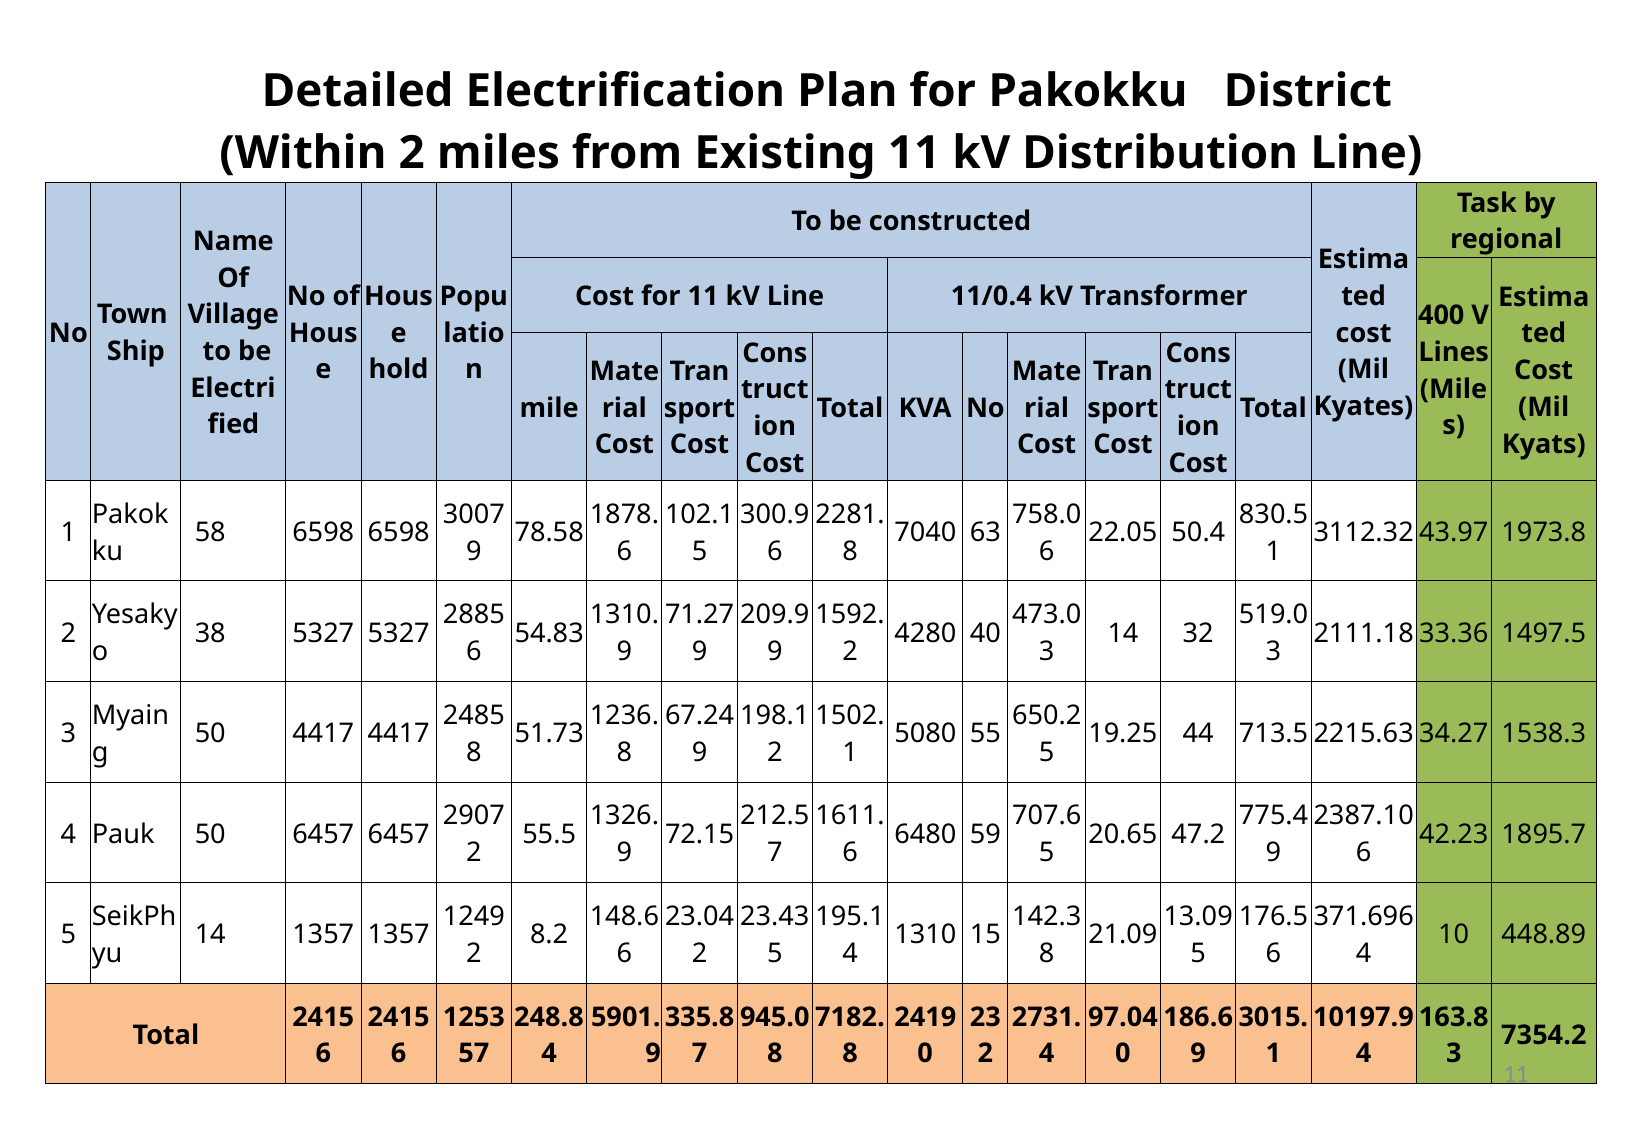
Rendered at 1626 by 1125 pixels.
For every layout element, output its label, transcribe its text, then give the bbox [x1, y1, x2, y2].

table_cell 650.25 [1008, 682, 1085, 782]
table_cell 21.09 [1086, 883, 1160, 983]
table_cell Myaing [91, 682, 180, 782]
table_cell 102.15 [662, 481, 737, 580]
table_cell 97.040 [1086, 984, 1160, 1083]
table_cell 7040 [888, 481, 962, 580]
table_cell 22.05 [1086, 481, 1160, 580]
table_cell Cost for 11 kV Line [512, 258, 887, 332]
table_cell 6598 [362, 481, 436, 580]
table_cell 1310 [888, 883, 962, 983]
table_cell No [46, 183, 90, 480]
table_cell 44 [1161, 682, 1235, 782]
table_cell 195.14 [813, 883, 887, 983]
table_cell 3015.1 [1236, 984, 1311, 1042]
table_cell 125357 [437, 984, 511, 1083]
table_cell 448.89 [1492, 883, 1596, 983]
table_cell 371.6964 [1312, 883, 1416, 983]
table_cell 19.25 [1086, 682, 1160, 782]
table_cell 47.2 [1161, 783, 1235, 882]
table_cell Tran sport Cost [1086, 333, 1160, 480]
table_cell 5327 [286, 581, 361, 681]
table_cell 176.56 [1236, 883, 1311, 983]
table_cell 335.87 [662, 984, 737, 1083]
table_cell Pakokku [91, 481, 180, 580]
table_cell 209.99 [738, 581, 812, 681]
table_cell Material Cost [587, 333, 661, 480]
table_cell 30079 [437, 481, 511, 580]
table_cell 2 [46, 581, 90, 681]
table_cell 1538.3 [1492, 682, 1596, 782]
table_header Detailed Electrification Plan for Pakokku District (Within 2 miles from Existing 11 kV Distribution Line) [46, 50, 1596, 182]
table_cell 55.5 [512, 783, 586, 882]
table_cell 34.27 [1417, 682, 1491, 782]
table_cell Task by regional [1417, 183, 1596, 257]
table_cell 519.03 [1236, 581, 1311, 681]
table_cell 2111.18 [1312, 581, 1416, 681]
table_cell 198.12 [738, 682, 812, 782]
table_cell 63 [963, 481, 1007, 580]
table_cell Popu lation [437, 183, 511, 480]
table_cell 59 [963, 783, 1007, 882]
table_cell KVA [888, 333, 962, 480]
table_cell 6457 [362, 783, 436, 882]
table_cell 5327 [362, 581, 436, 681]
table_cell 11/0.4 kV Transformer [888, 258, 1311, 332]
table_cell Yesakyo [91, 581, 180, 681]
table_cell Town Ship [91, 183, 180, 480]
table_cell 1310.9 [587, 581, 661, 681]
table_cell 32 [1161, 581, 1235, 681]
table_cell 6480 [888, 783, 962, 882]
table_cell 473.03 [1008, 581, 1085, 681]
table_cell 248.84 [512, 984, 586, 1083]
table_cell 14 [1086, 581, 1160, 681]
table_cell 4 [46, 783, 90, 882]
table_cell Total [46, 984, 285, 1083]
table_cell 8.2 [512, 883, 586, 983]
table_cell No of House [286, 183, 361, 480]
table_cell 3 [46, 682, 90, 782]
table_cell House hold [362, 183, 436, 480]
table_cell Estimated Cost (Mil Kyats) [1492, 258, 1596, 480]
table_cell 50 [181, 783, 285, 882]
table_cell 24156 [362, 984, 436, 1083]
table_cell 400 V Lines (Miles) [1417, 258, 1491, 480]
table_cell Estimated cost (Mil Kyates) [1312, 183, 1416, 480]
table_cell 7354.2 [1492, 984, 1596, 1083]
table_cell 7182.8 [813, 984, 887, 1083]
table_cell 24858 [437, 682, 511, 782]
table_cell Total [1236, 333, 1311, 480]
table_cell 212.57 [738, 783, 812, 882]
table_cell Pauk [91, 783, 180, 882]
table_cell 24190 [888, 984, 962, 1083]
table_cell 28856 [437, 581, 511, 681]
table_cell 29072 [437, 783, 511, 882]
table_cell 23.042 [662, 883, 737, 983]
table_cell 71.279 [662, 581, 737, 681]
table_cell 1502.1 [813, 682, 887, 782]
table_cell 20.65 [1086, 783, 1160, 882]
table_cell 10 [1417, 883, 1491, 983]
table_cell 38 [181, 581, 285, 681]
table_cell No [963, 333, 1007, 480]
table_cell 148.66 [587, 883, 661, 983]
table_cell 10197.94 [1312, 984, 1416, 1042]
table_cell 42.23 [1417, 783, 1491, 882]
table_cell 186.69 [1161, 984, 1235, 1083]
table_cell 13.095 [1161, 883, 1235, 983]
table_cell 50.4 [1161, 481, 1235, 580]
table_cell 23.435 [738, 883, 812, 983]
table_cell 72.15 [662, 783, 737, 882]
table_cell 945.08 [738, 984, 812, 1083]
table_cell 2215.63 [1312, 682, 1416, 782]
table_cell 1895.7 [1492, 783, 1596, 882]
table_cell 163.83 [1417, 984, 1491, 1042]
table_cell 51.73 [512, 682, 586, 782]
table_cell Name Of Village to be Electrified [181, 183, 285, 480]
table_cell 758.06 [1008, 481, 1085, 580]
table_cell 78.58 [512, 481, 586, 580]
table_cell 40 [963, 581, 1007, 681]
slide_number 11 [1164, 1042, 1544, 1103]
table_cell 1878.6 [587, 481, 661, 580]
table_cell 2387.106 [1312, 783, 1416, 882]
table_cell 43.97 [1417, 481, 1491, 580]
table_cell 33.36 [1417, 581, 1491, 681]
table_cell 2281.8 [813, 481, 887, 580]
table_cell 1357 [362, 883, 436, 983]
table_cell 6598 [286, 481, 361, 580]
table_cell 12492 [437, 883, 511, 983]
table_cell 830.51 [1236, 481, 1311, 580]
table_cell 6457 [286, 783, 361, 882]
table_cell 4417 [362, 682, 436, 782]
table_cell 54.83 [512, 581, 586, 681]
table_cell 5901.9 [587, 984, 661, 1083]
table_cell Construction Cost [738, 333, 812, 480]
table_cell 24156 [286, 984, 361, 1083]
table_cell 300.96 [738, 481, 812, 580]
table_cell Material Cost [1008, 333, 1085, 480]
table_cell 3112.32 [1312, 481, 1416, 580]
table_cell 1497.5 [1492, 581, 1596, 681]
table_cell 142.38 [1008, 883, 1085, 983]
table_cell 1973.8 [1492, 481, 1596, 580]
table_cell Total [813, 333, 887, 480]
table_cell 775.49 [1236, 783, 1311, 882]
table_cell 14 [181, 883, 285, 983]
table_cell 1592.2 [813, 581, 887, 681]
table_cell 50 [181, 682, 285, 782]
table_cell 5 [46, 883, 90, 983]
table_cell 713.5 [1236, 682, 1311, 782]
table_cell 15 [963, 883, 1007, 983]
table_cell 2731.4 [1008, 984, 1085, 1083]
table_cell 4417 [286, 682, 361, 782]
table_cell 1357 [286, 883, 361, 983]
table_cell 232 [963, 984, 1007, 1083]
table_cell 1 [46, 481, 90, 580]
table_cell mile [512, 333, 586, 480]
table_cell SeikPhyu [91, 883, 180, 983]
table_cell 67.249 [662, 682, 737, 782]
table_cell Construction Cost [1161, 333, 1235, 480]
table_cell 1611.6 [813, 783, 887, 882]
table_cell 1326.9 [587, 783, 661, 882]
table_cell 4280 [888, 581, 962, 681]
table_cell 58 [181, 481, 285, 580]
table_cell Tran sport Cost [662, 333, 737, 480]
table_cell 55 [963, 682, 1007, 782]
table_cell 1236.8 [587, 682, 661, 782]
table_cell 5080 [888, 682, 962, 782]
table_cell To be constructed [512, 183, 1311, 257]
table_cell 707.65 [1008, 783, 1085, 882]
